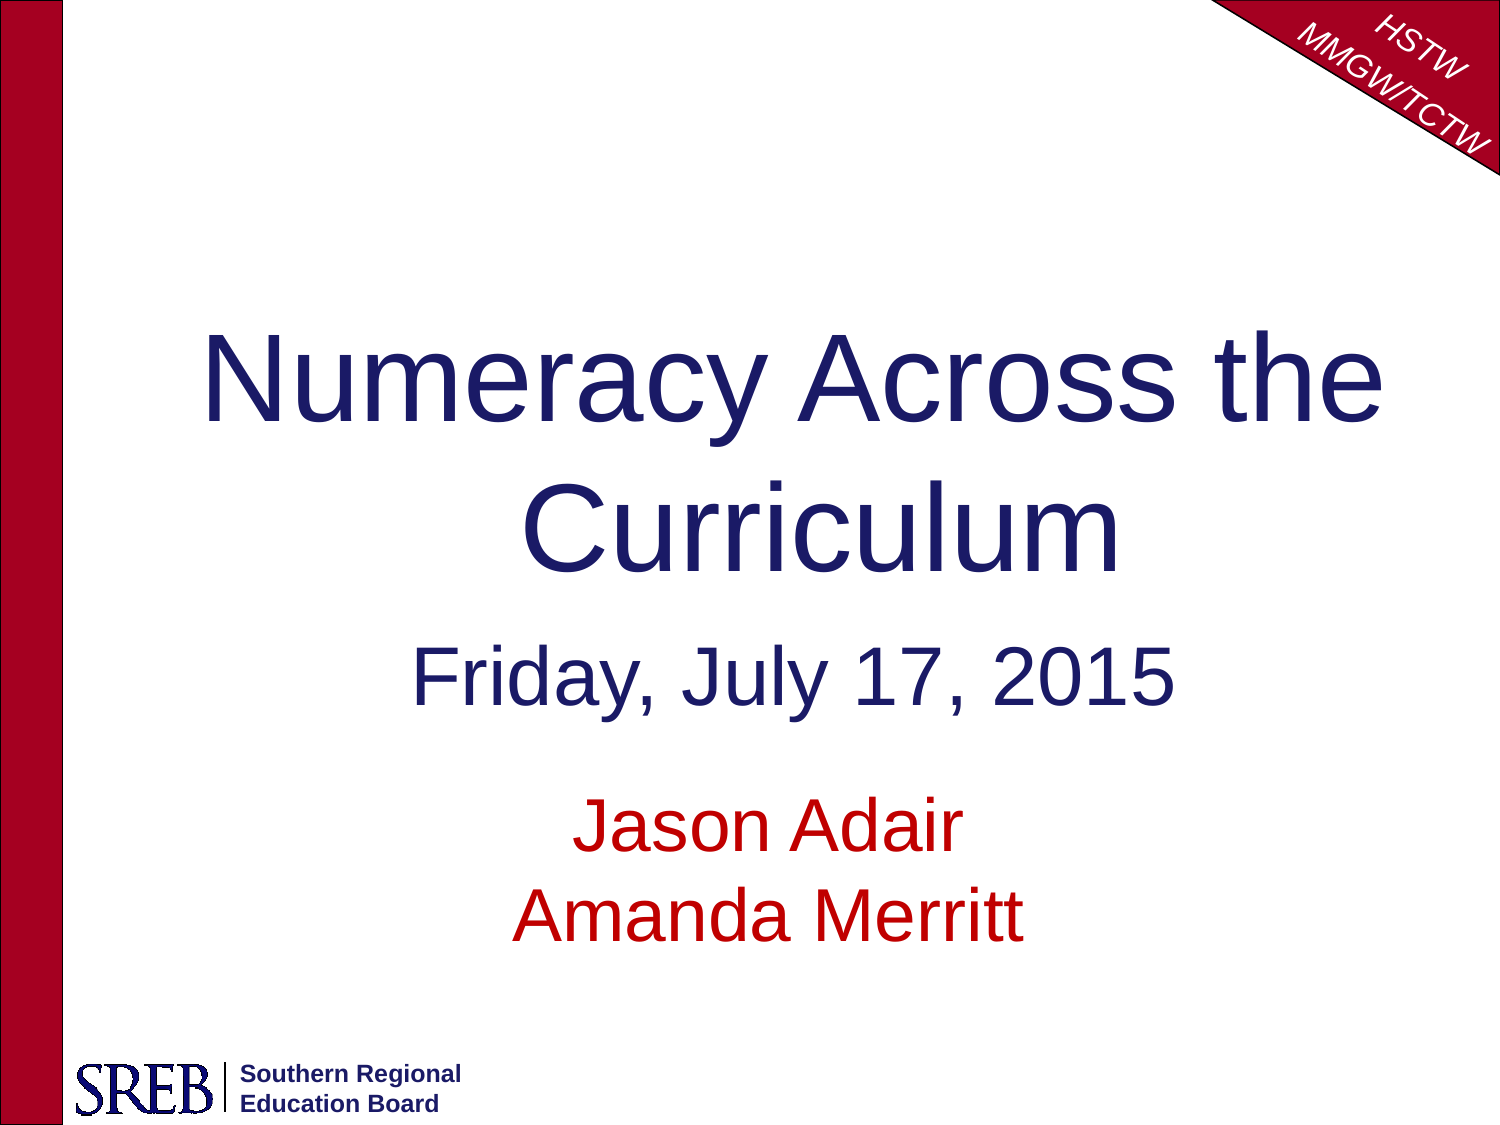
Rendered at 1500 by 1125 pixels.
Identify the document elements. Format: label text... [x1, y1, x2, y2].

text_box Jason Adair Amanda Merritt [124, 768, 1413, 964]
text_box Numeracy Across the Curriculum Friday, July 17, 2015 [149, 289, 1438, 730]
